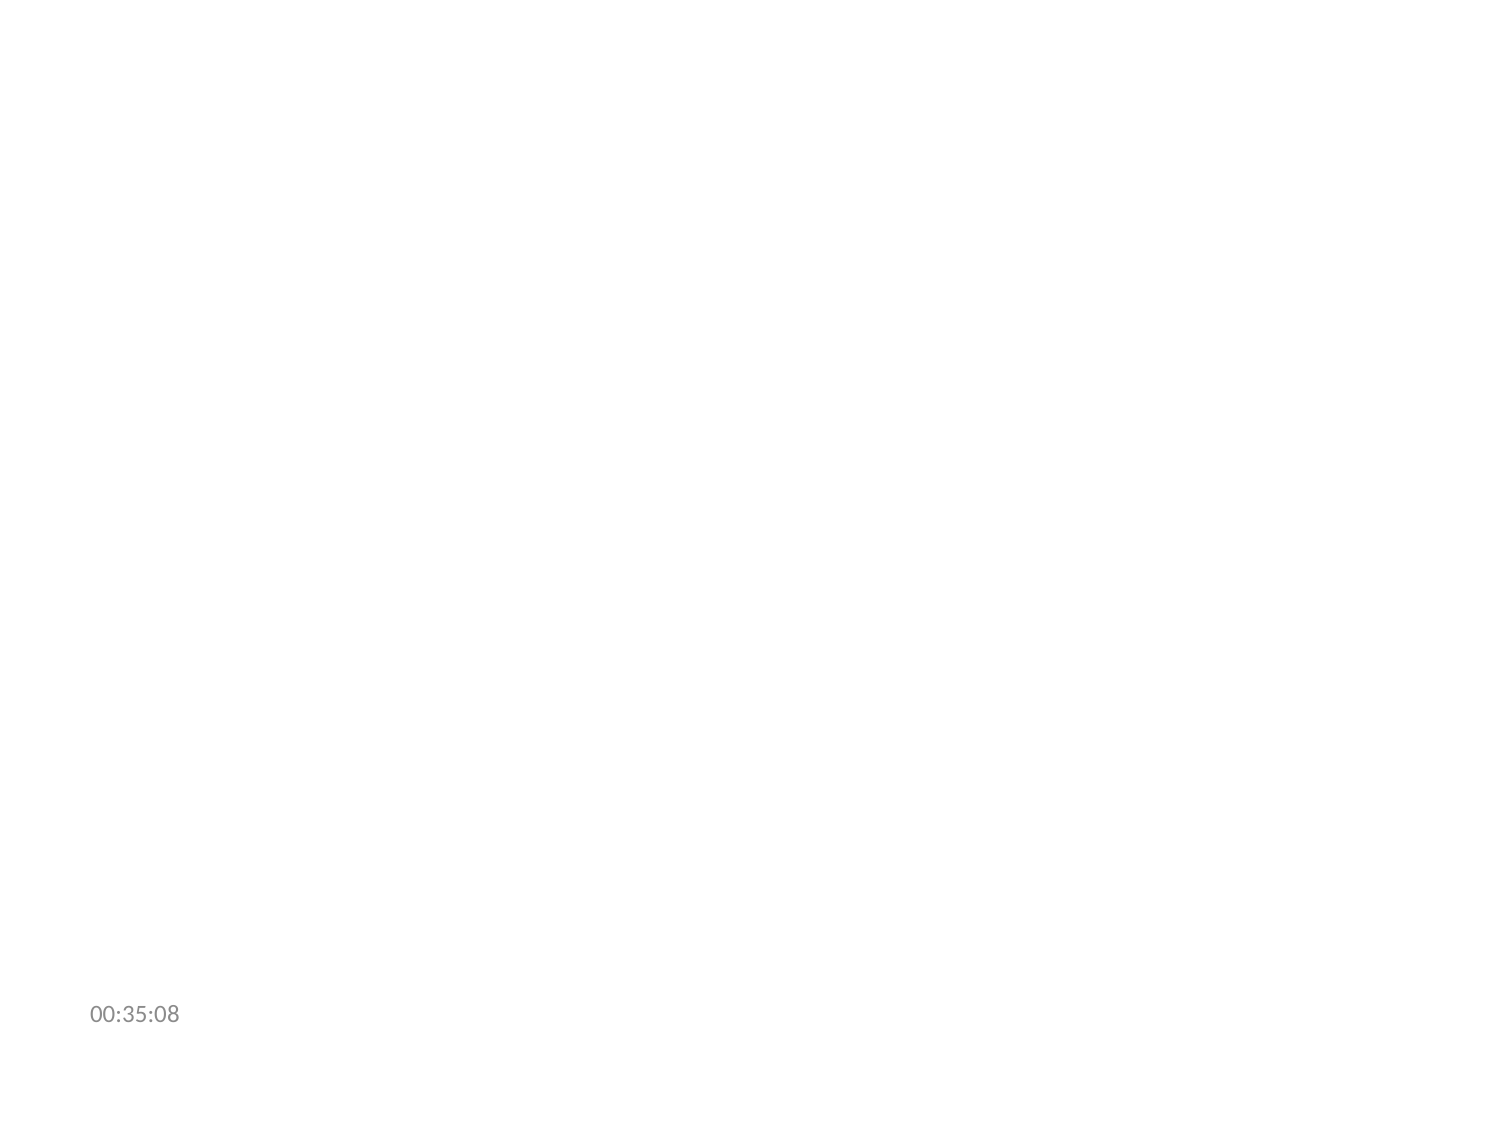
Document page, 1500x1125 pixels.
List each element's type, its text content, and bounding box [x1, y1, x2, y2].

text_box 15:35:09 [75, 982, 425, 1043]
